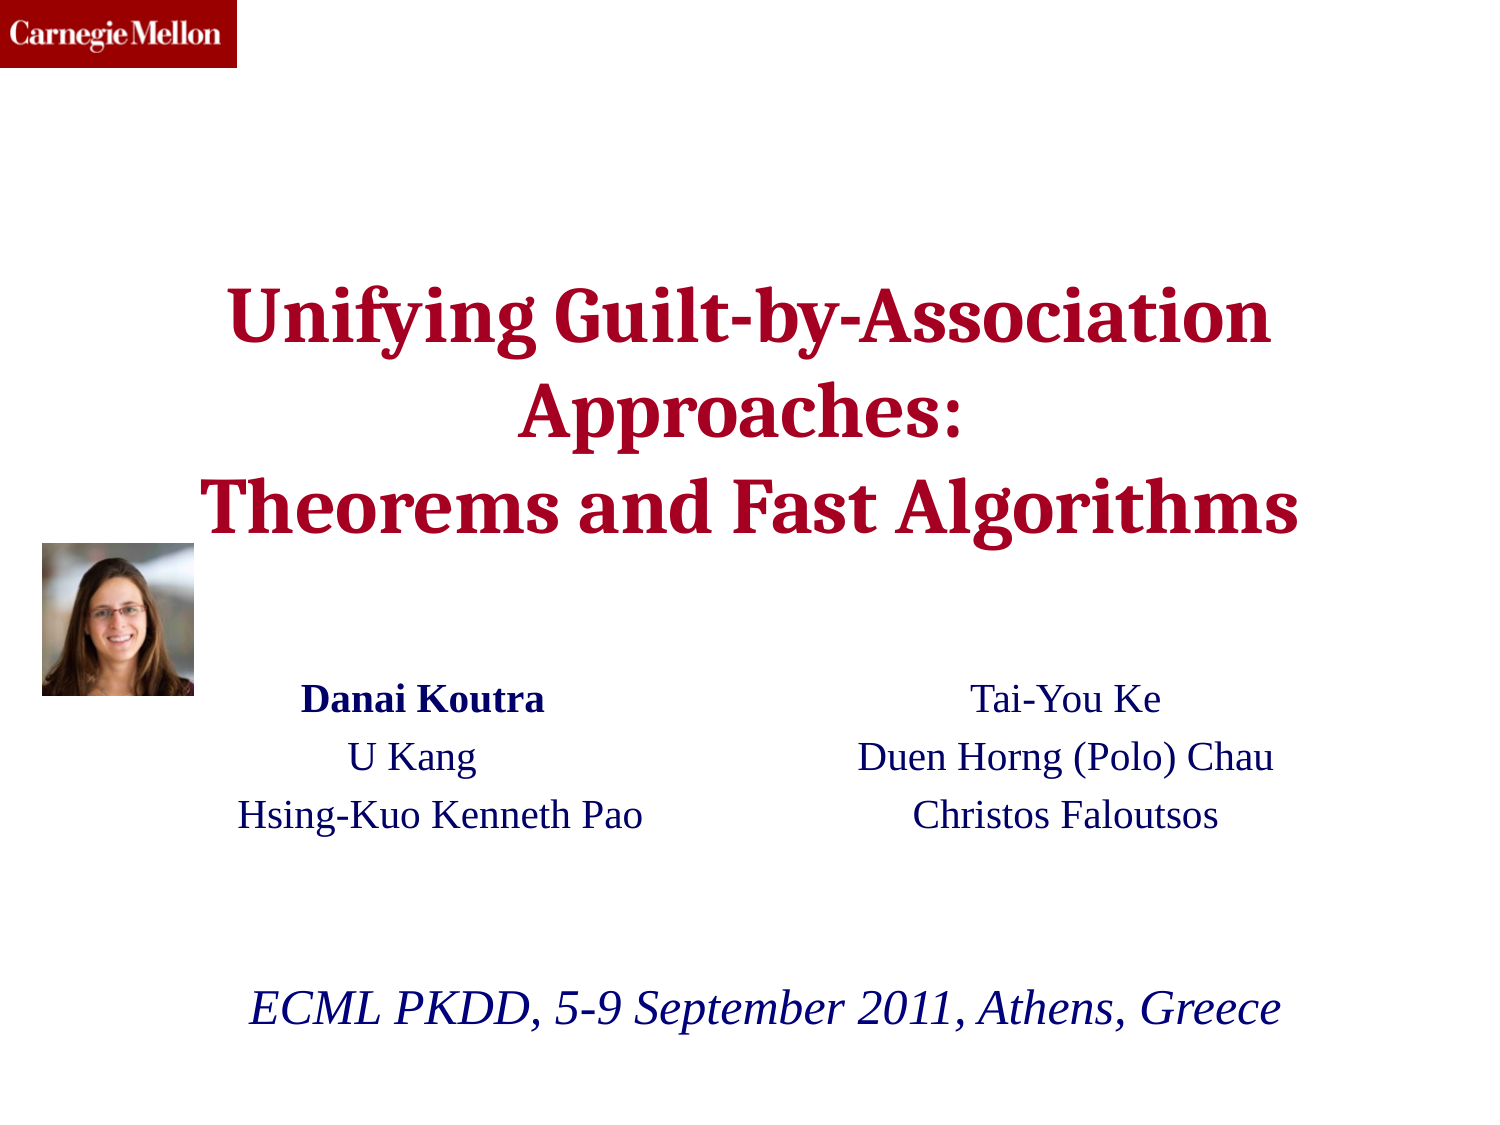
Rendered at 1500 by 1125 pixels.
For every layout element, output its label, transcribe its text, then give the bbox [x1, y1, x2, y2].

title Unifying Guilt-by-Association Approaches: Theorems and Fast Algorithms [0, 253, 1500, 559]
picture [42, 543, 194, 696]
text_box ECML PKDD, 5-9 September 2011, Athens, Greece [170, 967, 1361, 1057]
picture [0, 0, 237, 68]
subtitle Danai Koutra U Kang Hsing-Kuo Kenneth Pao Tai-You Ke Duen Horng (Polo) Chau Christos Faloutsos [157, 663, 1349, 848]
